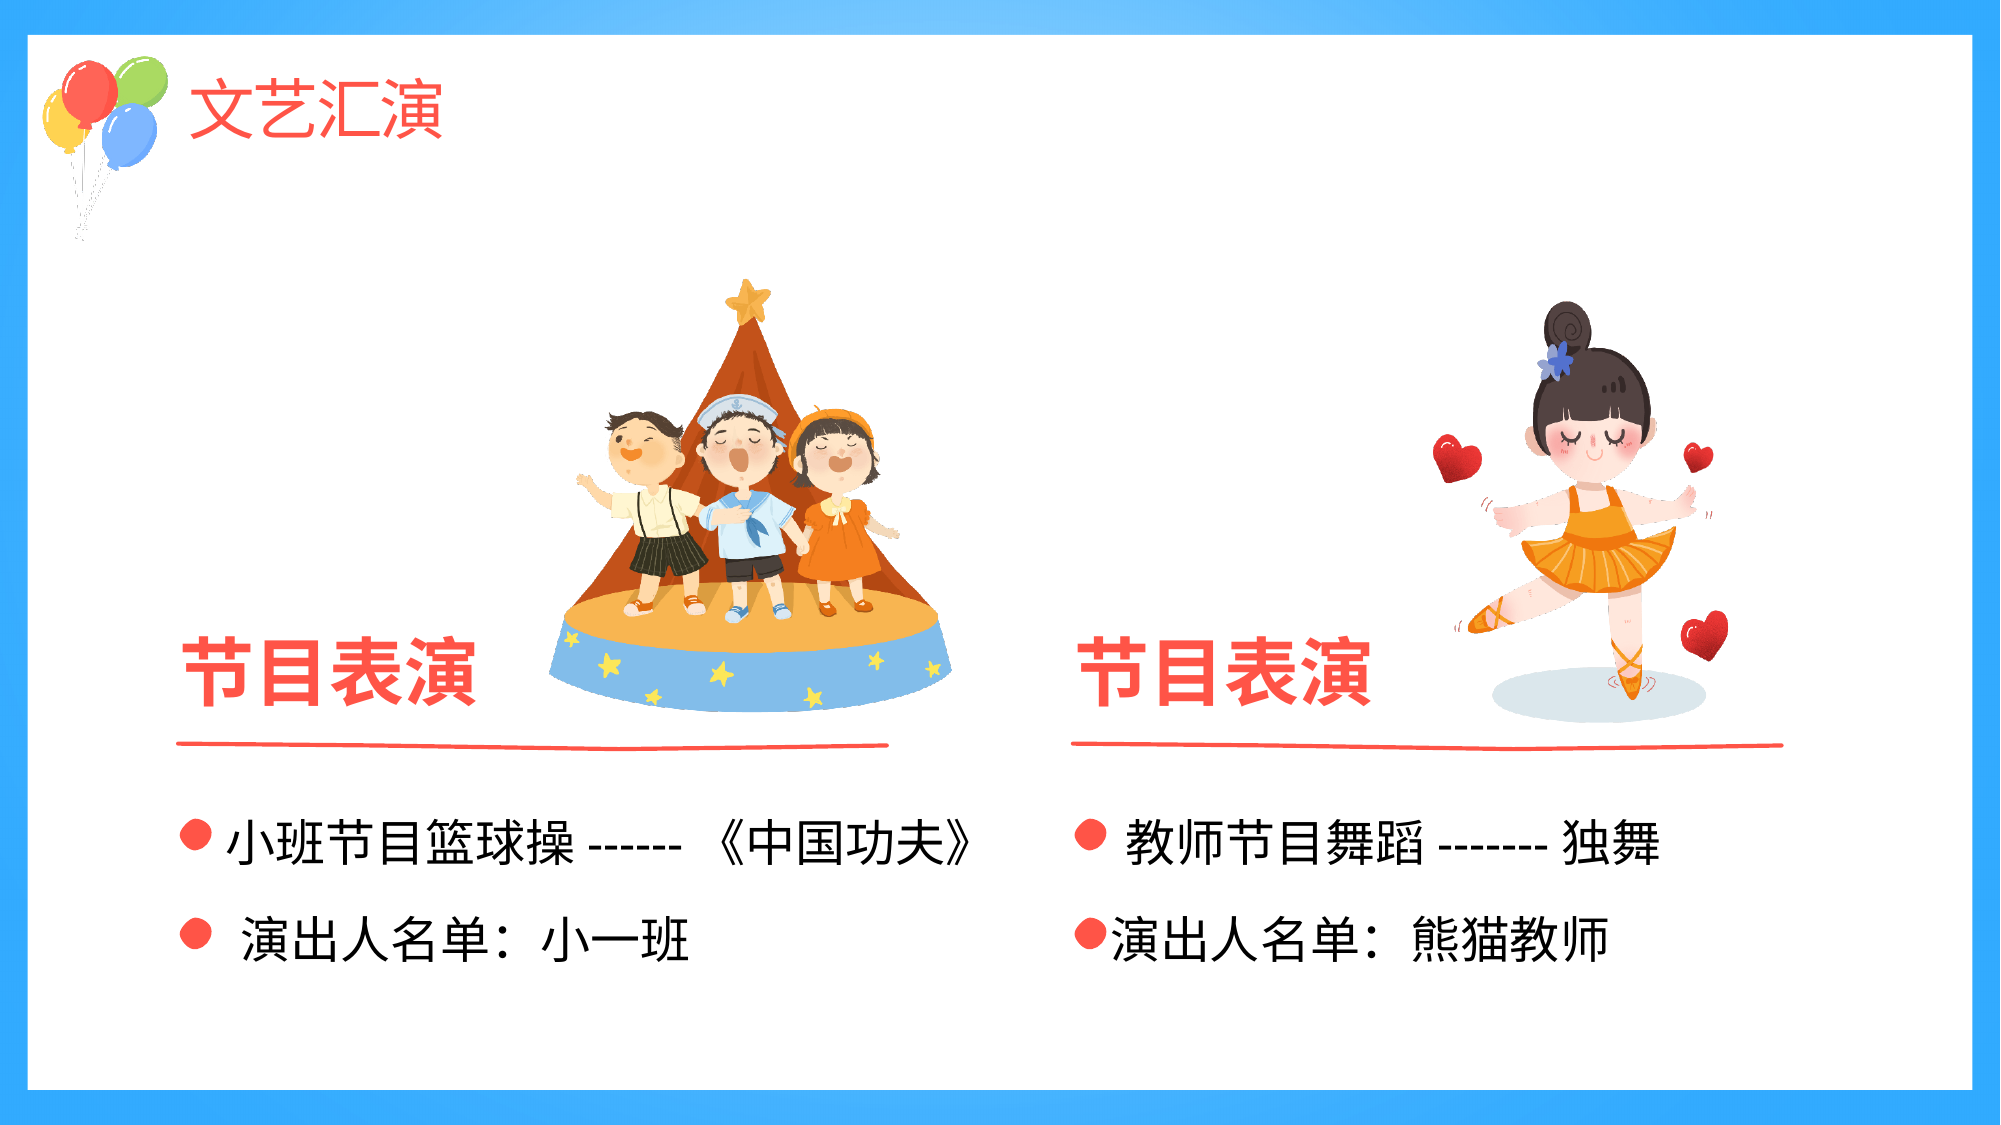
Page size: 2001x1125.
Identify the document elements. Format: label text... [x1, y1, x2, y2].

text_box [1076, 901, 1628, 977]
text_box 节目表演 [165, 617, 495, 723]
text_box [181, 901, 708, 977]
text_box [177, 742, 888, 751]
text_box 节目表演 [1059, 617, 1315, 723]
picture [0, 0, 2000, 1125]
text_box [1076, 804, 1666, 880]
text_box [1071, 742, 1783, 751]
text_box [181, 804, 1001, 880]
